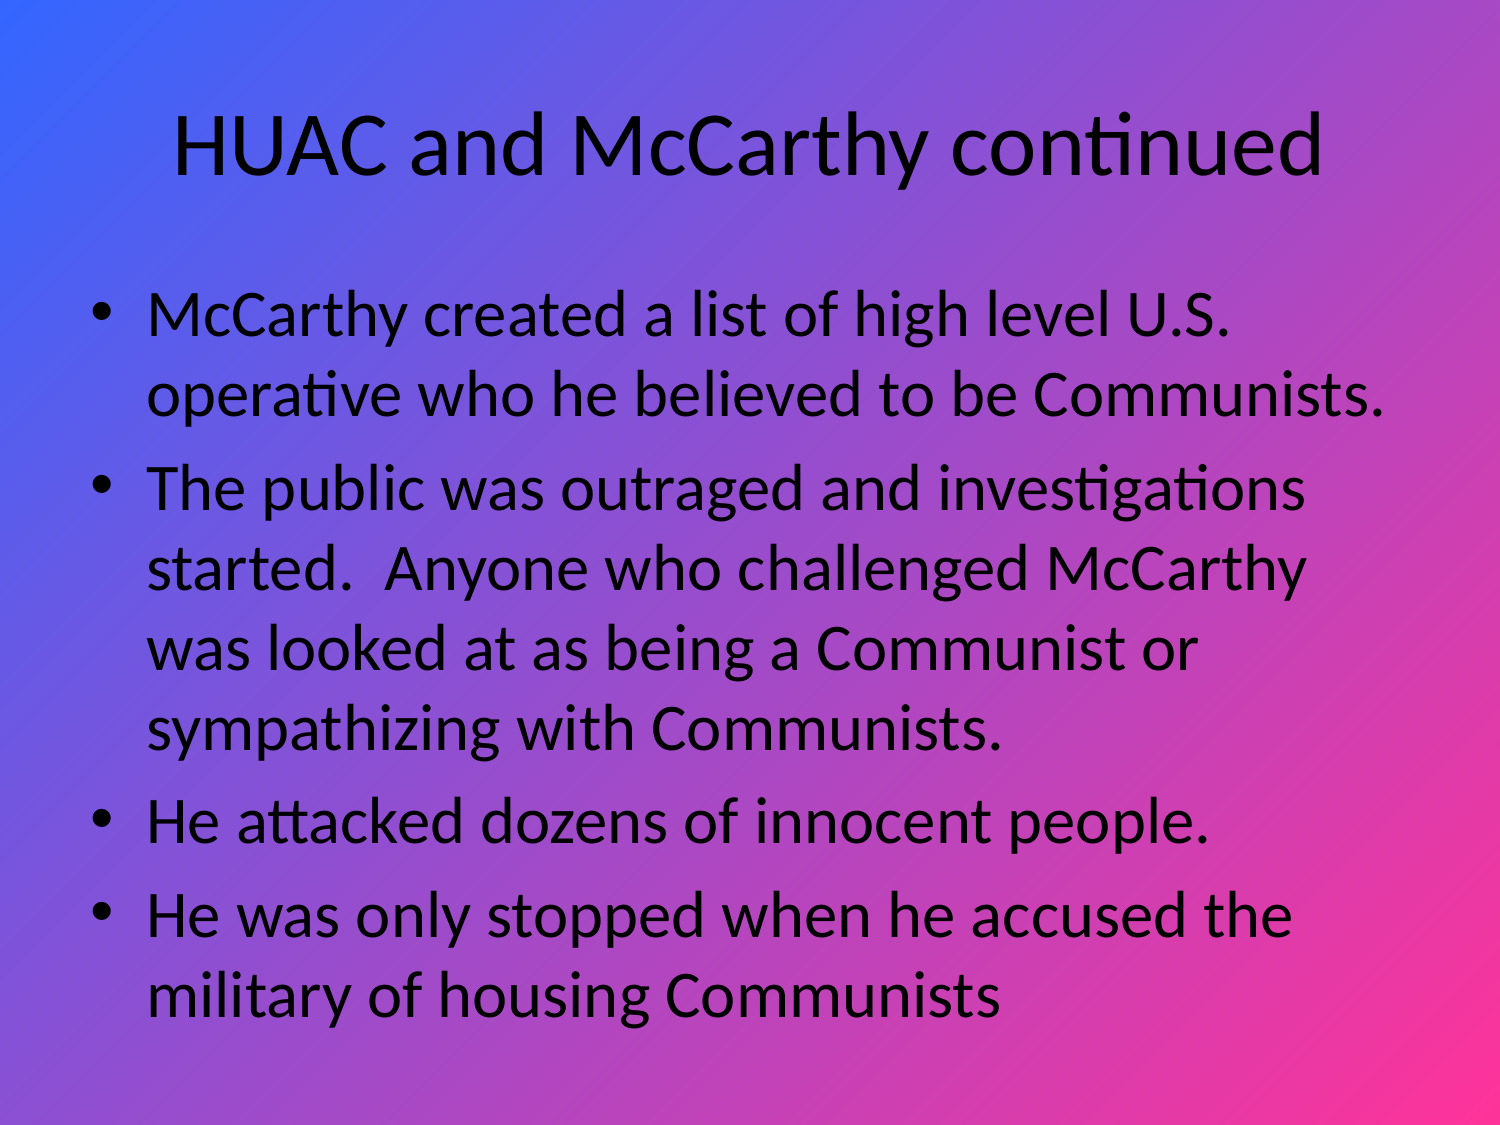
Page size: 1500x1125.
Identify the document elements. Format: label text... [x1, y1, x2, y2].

list McCarthy created a list of high level U.S. operative who he believed to be Communists. The public was outraged and investigations started. Anyone who challenged McCarthy was looked at as being a Communist or sympathizing with Communists. He attacked dozens of innocent people. He was only stopped when he accused the military of housing Communists [75, 262, 1425, 1088]
title HUAC and McCarthy continued [75, 45, 1425, 233]
